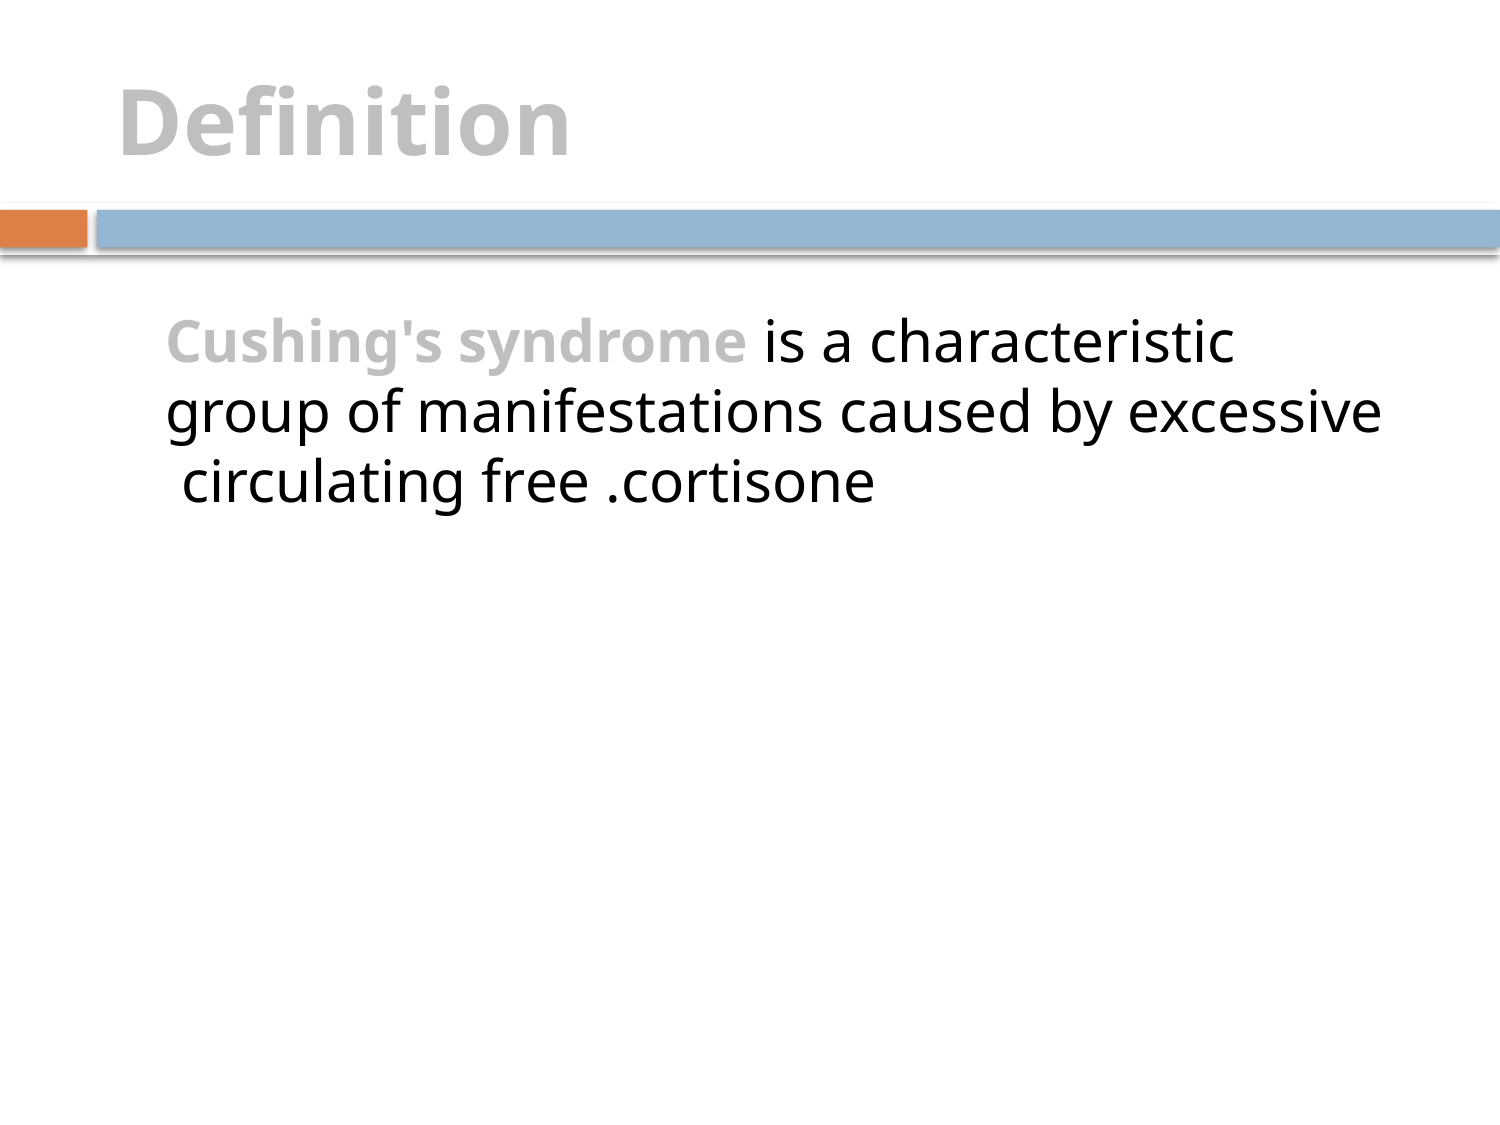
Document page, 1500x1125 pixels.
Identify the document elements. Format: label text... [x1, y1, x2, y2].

title Definition [100, 37, 1439, 201]
list Cushing's syndrome is a characteristic group of manifestations caused by excessive circulating free .cortisone [149, 212, 1426, 1038]
